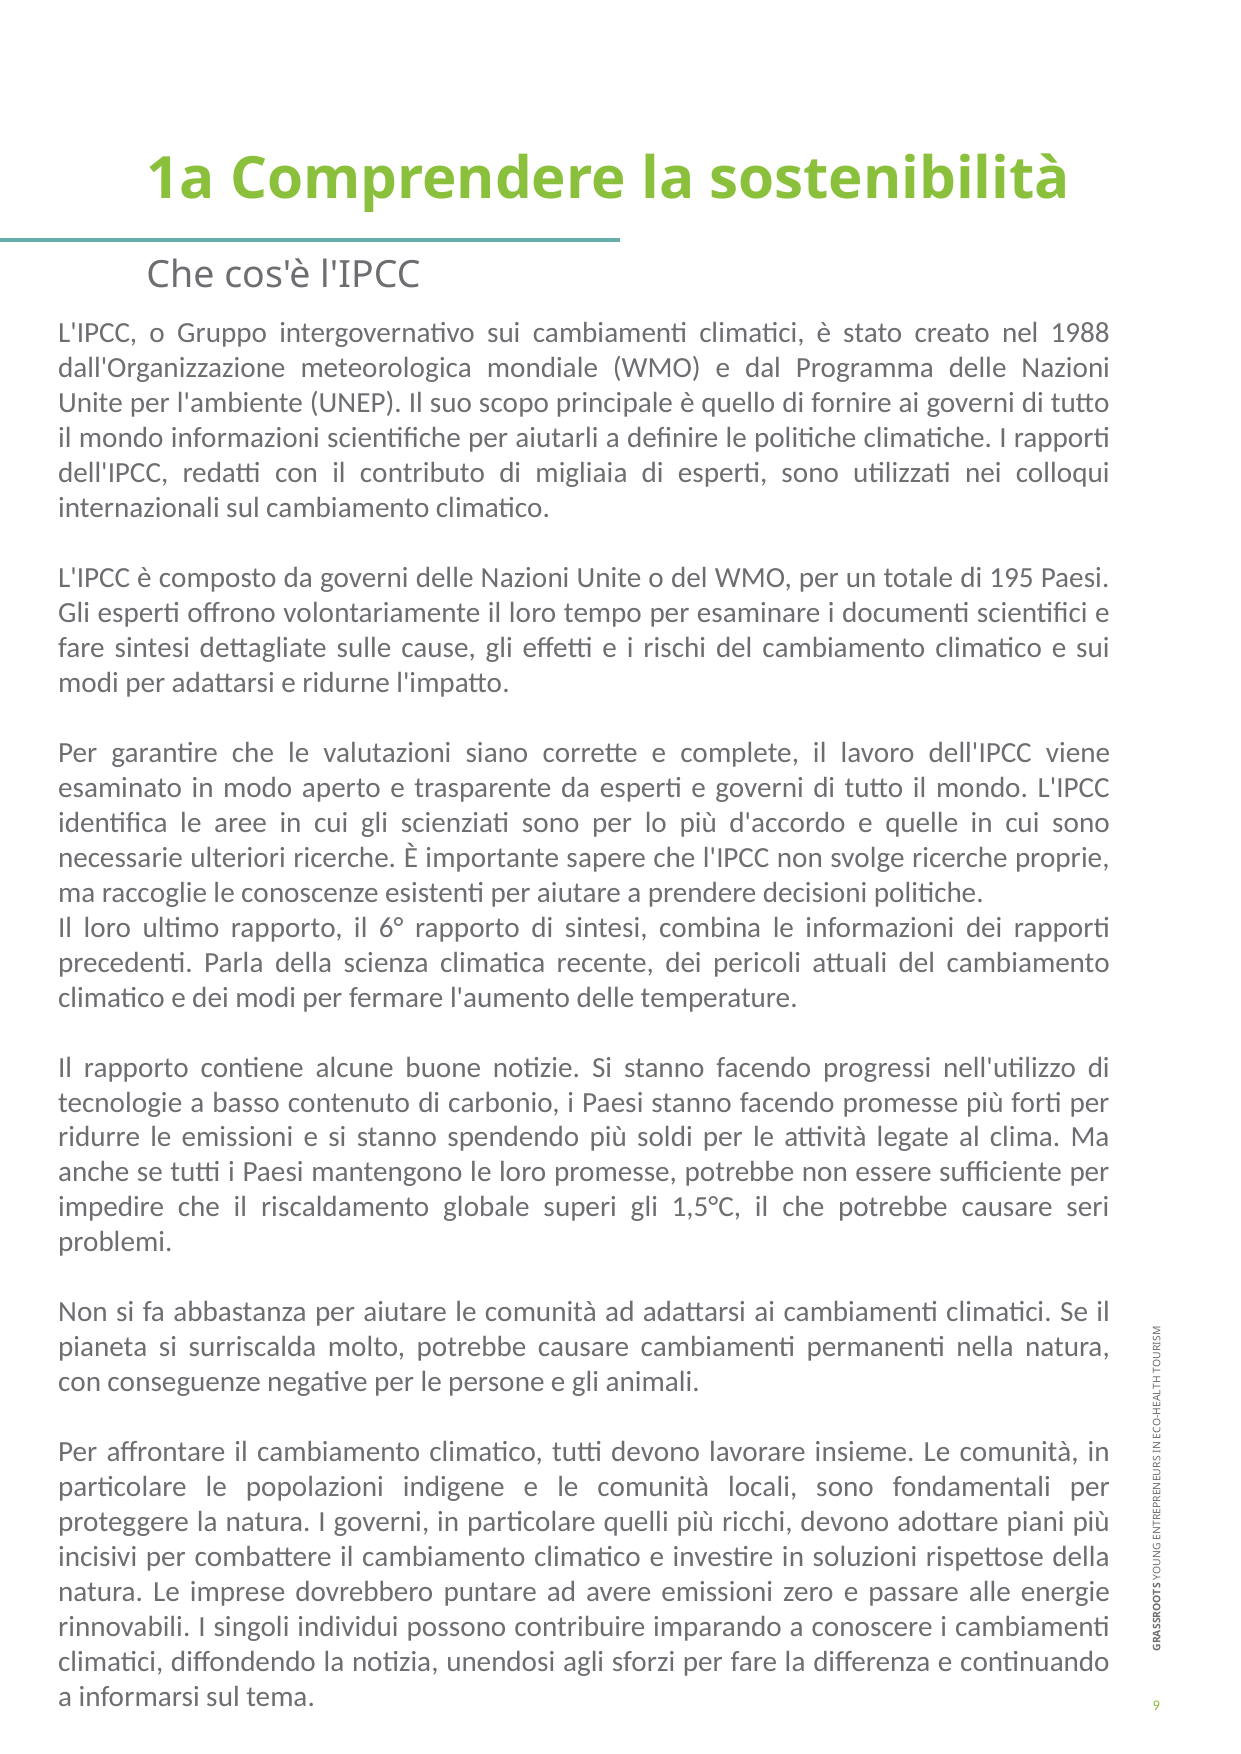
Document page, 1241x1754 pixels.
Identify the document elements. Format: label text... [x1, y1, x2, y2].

list L'IPCC, o Gruppo intergovernativo sui cambiamenti climatici, è stato creato nel 1988 dall'Organizzazione meteorologica mondiale (WMO) e dal Programma delle Nazioni Unite per l'ambiente (UNEP). Il suo scopo principale è quello di fornire ai governi di tutto il mondo informazioni scientifiche per aiutarli a definire le politiche climatiche. I rapporti dell'IPCC, redatti con il contributo di migliaia di esperti, sono utilizzati nei colloqui internazionali sul cambiamento climatico. L'IPCC è composto da governi delle Nazioni Unite o del WMO, per un totale di 195 Paesi. Gli esperti offrono volontariamente il loro tempo per esaminare i documenti scientifici e fare sintesi dettagliate sulle cause, gli effetti e i rischi del cambiamento climatico e sui modi per adattarsi e ridurne l'impatto. Per garantire che le valutazioni siano corrette e complete, il lavoro dell'IPCC viene esaminato in modo aperto e trasparente da esperti e governi di tutto il mondo. L'IPCC identifica le aree in cui gli scienziati sono per lo più d'accordo e quelle in cui sono necessarie ulteriori ricerche. È importante sapere che l'IPCC non svolge ricerche proprie, ma raccoglie le conoscenze esistenti per aiutare a prendere decisioni politiche. Il loro ultimo rapporto, il 6° rapporto di sintesi, combina le informazioni dei rapporti precedenti. Parla della scienza climatica recente, dei pericoli attuali del cambiamento climatico e dei modi per fermare l'aumento delle temperature. Il rapporto contiene alcune buone notizie. Si stanno facendo progressi nell'utilizzo di tecnologie a basso contenuto di carbonio, i Paesi stanno facendo promesse più forti per ridurre le emissioni e si stanno spendendo più soldi per le attività legate al clima. Ma anche se tutti i Paesi mantengono le loro promesse, potrebbe non essere sufficiente per impedire che il riscaldamento globale superi gli 1,5°C, il che potrebbe causare seri problemi. Non si fa abbastanza per aiutare le comunità ad adattarsi ai cambiamenti climatici. Se il pianeta si surriscalda molto, potrebbe causare cambiamenti permanenti nella natura, con conseguenze negative per le persone e gli animali. Per affrontare il cambiamento climatico, tutti devono lavorare insieme. Le comunità, in particolare le popolazioni indigene e le comunità locali, sono fondamentali per proteggere la natura. I governi, in particolare quelli più ricchi, devono adottare piani più incisivi per combattere il cambiamento climatico e investire in soluzioni rispettose della natura. Le imprese dovrebbero puntare ad avere emissioni zero e passare alle energie rinnovabili. I singoli individui possono contribuire imparando a conoscere i cambiamenti climatici, diffondendo la notizia, unendosi agli sforzi per fare la differenza e continuando a informarsi sul tema. [43, 306, 1126, 1521]
list Che cos'è l'IPCC [131, 242, 1109, 371]
list 1a Comprendere la sostenibilità [131, 132, 1109, 242]
slide_number 9 [1125, 1666, 1187, 1743]
text_box [0, 1359, 542, 1754]
